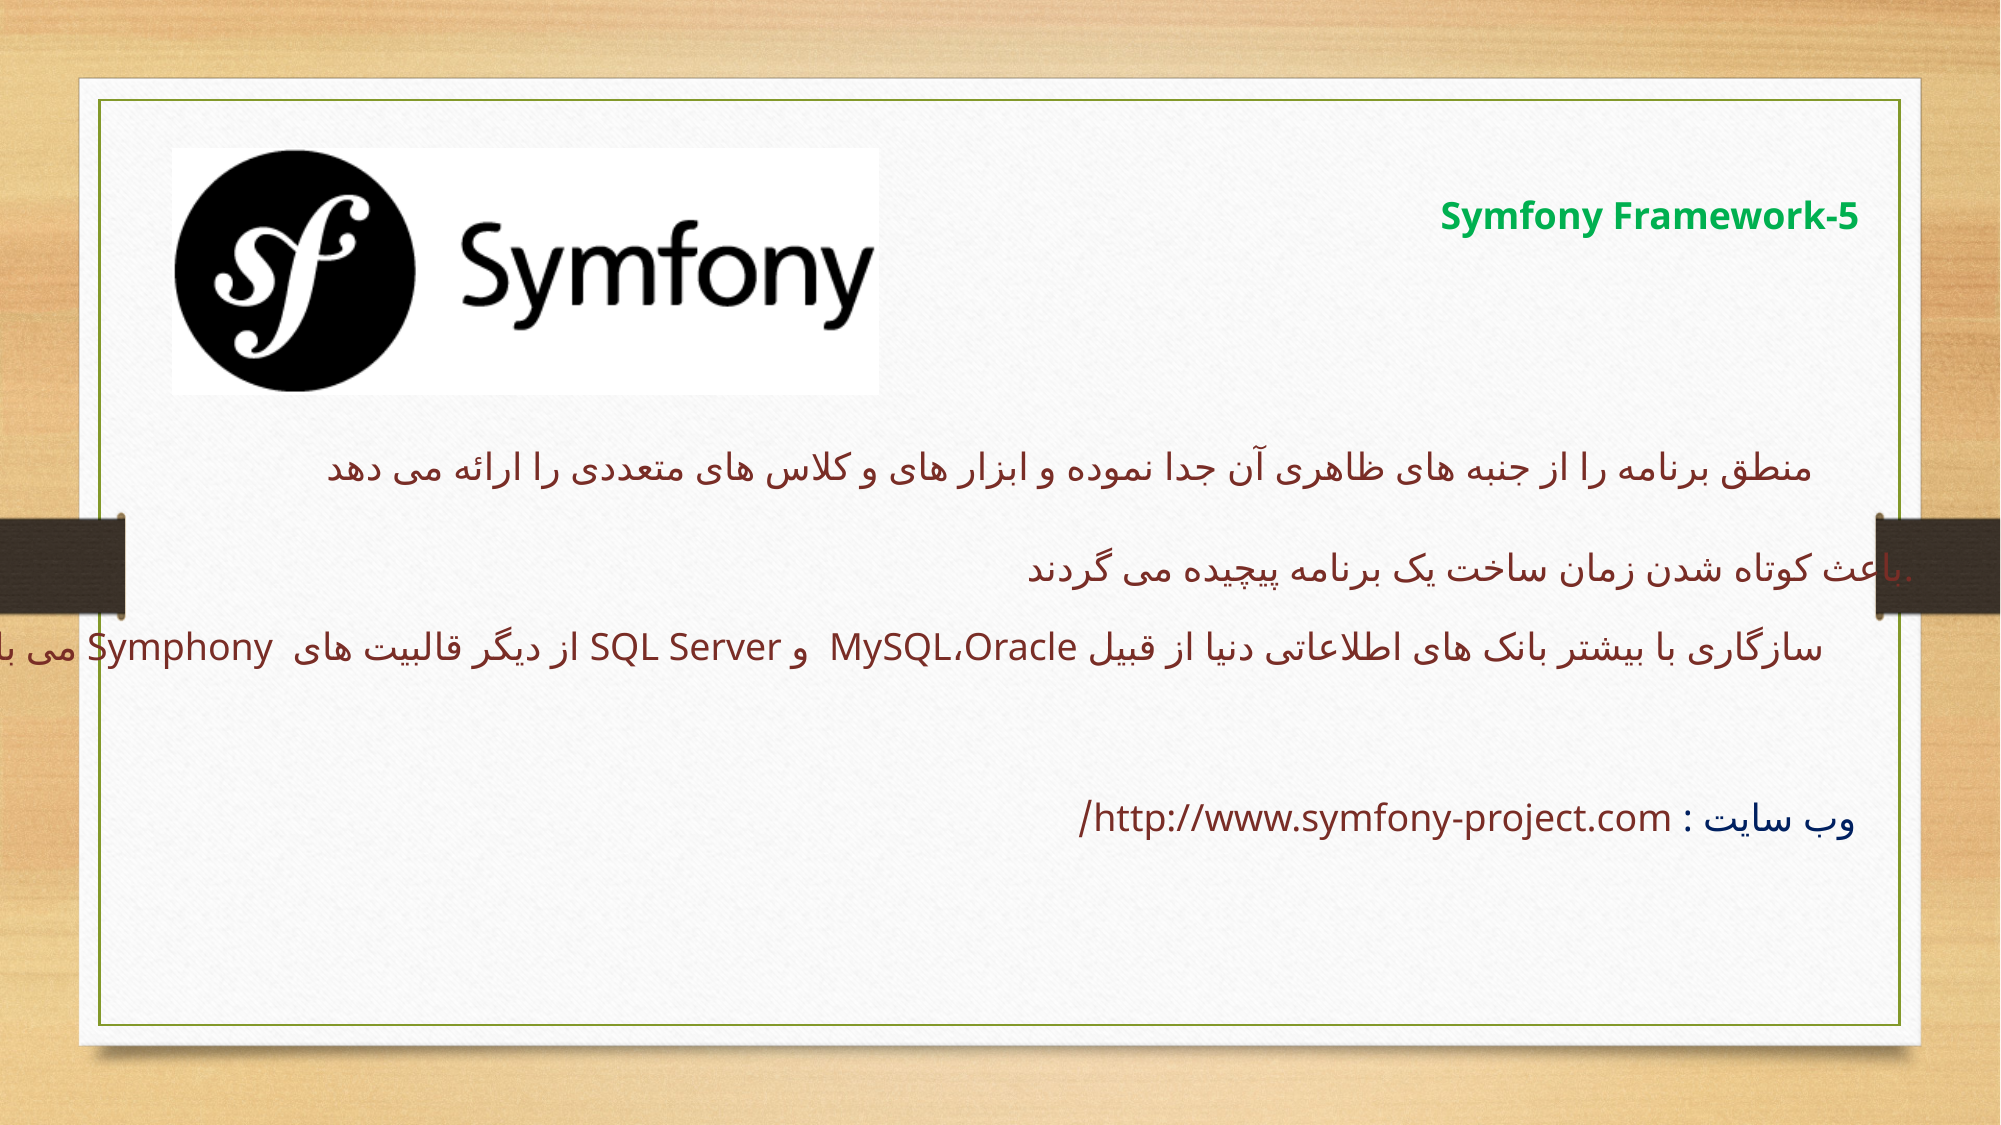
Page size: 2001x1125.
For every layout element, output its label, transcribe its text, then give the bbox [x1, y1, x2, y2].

text_box Symfony Framework-5 [1425, 184, 1875, 245]
picture [0, 0, 2001, 1125]
text_box منطق برنامه را از جنبه های ظاهری آن جدا نموده و ابزار های و کلاس های متعددی را ارائه می دهد [143, 435, 1840, 496]
text_box باعث کوتاه شدن زمان ساخت یک برنامه پیچیده می گردند. [1011, 536, 1929, 597]
text_box وب سایت : http://www.symfony-project.com/ [1062, 696, 1872, 891]
text_box سازگاری با بیشتر بانک های اطلاعاتی دنیا از قبیل MySQL،Oracle و SQL Server از دیگر قالبیت های Symphony می باشد. [0, 615, 1840, 675]
